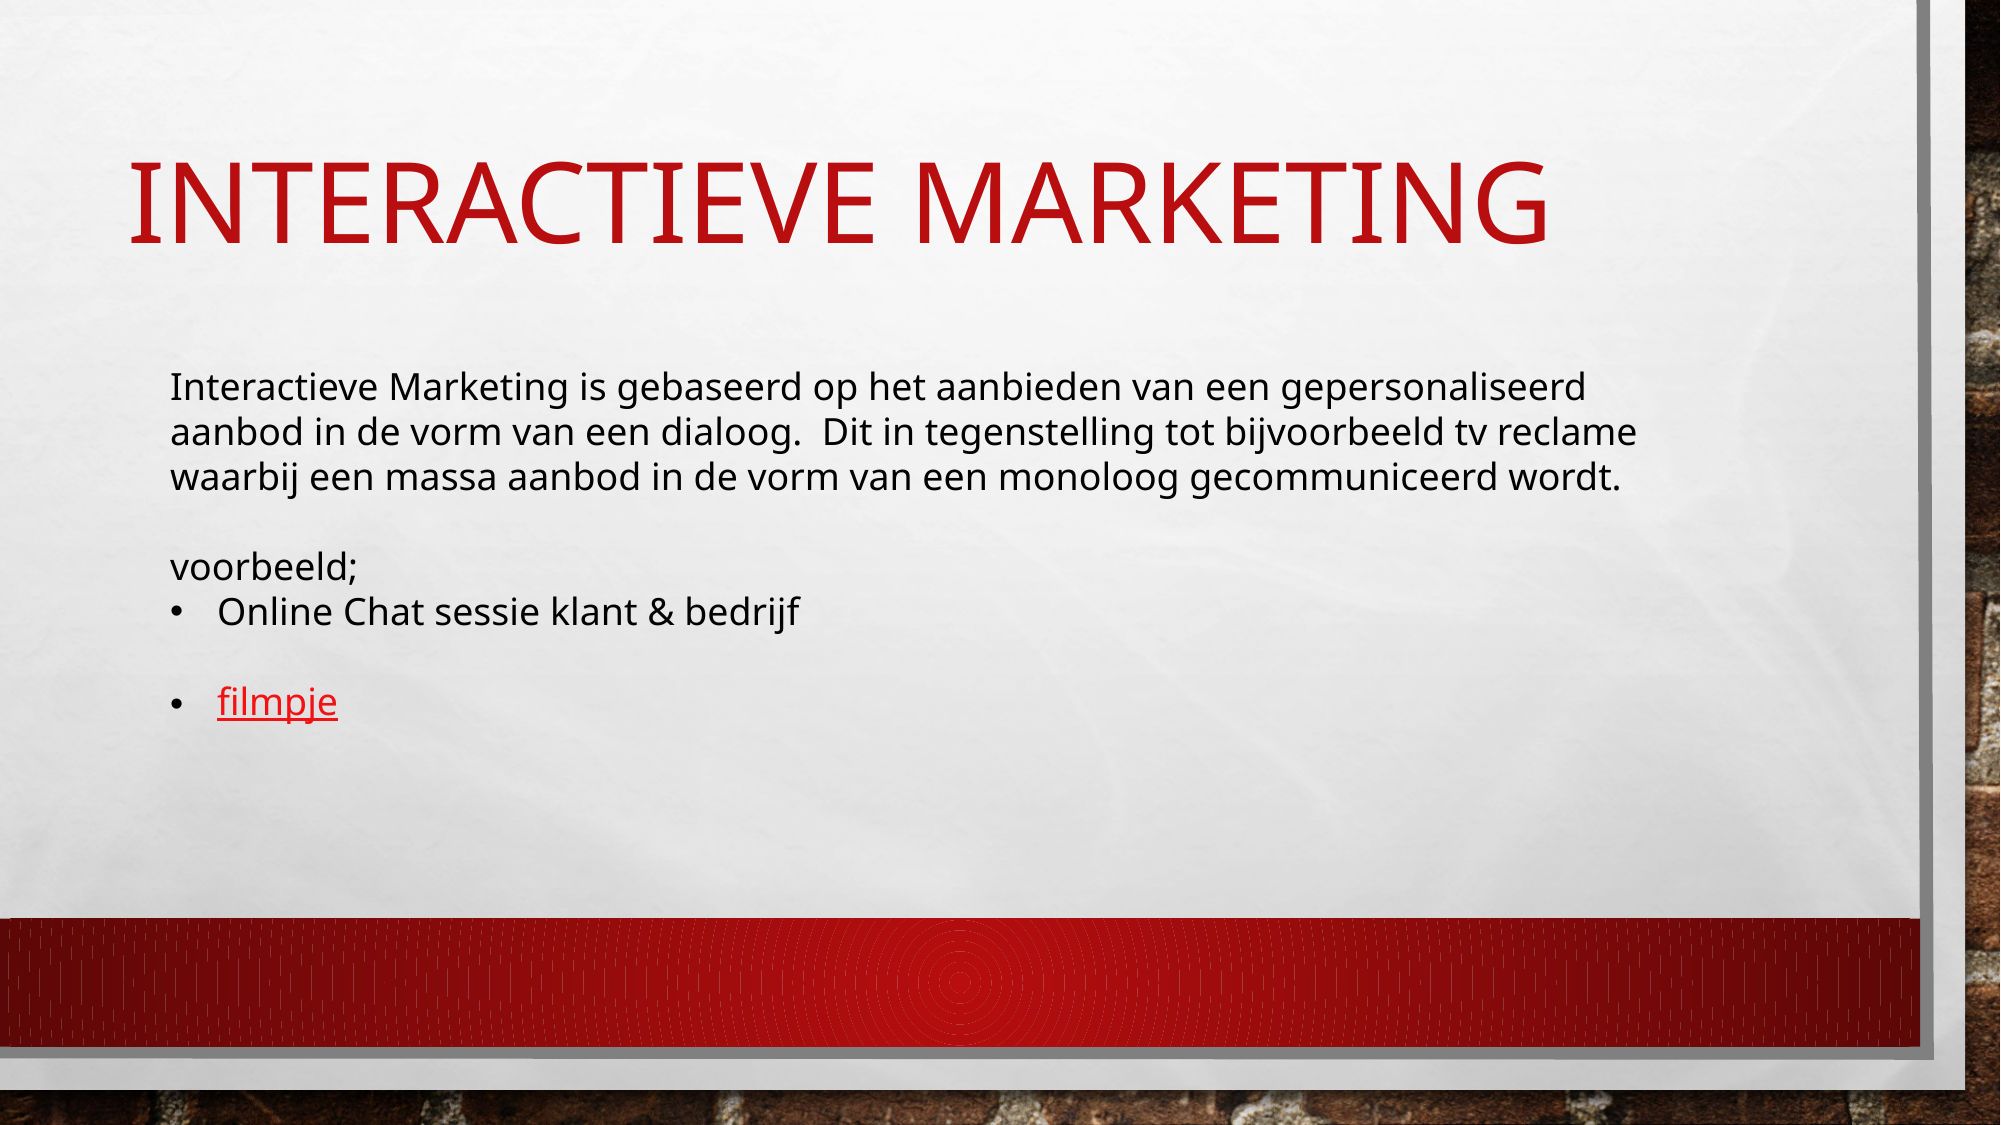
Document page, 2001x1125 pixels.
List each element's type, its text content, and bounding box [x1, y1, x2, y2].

text_box Interactieve Marketing is gebaseerd op het aanbieden van een gepersonaliseerd aanbod in de vorm van een dialoog. Dit in tegenstelling tot bijvoorbeeld tv reclame waarbij een massa aanbod in de vorm van een monoloog gecommuniceerd wordt. voorbeeld; Online Chat sessie klant & bedrijf filmpje [155, 355, 1732, 827]
picture [0, 0, 2000, 1125]
title Interactieve marketing [112, 112, 1818, 302]
